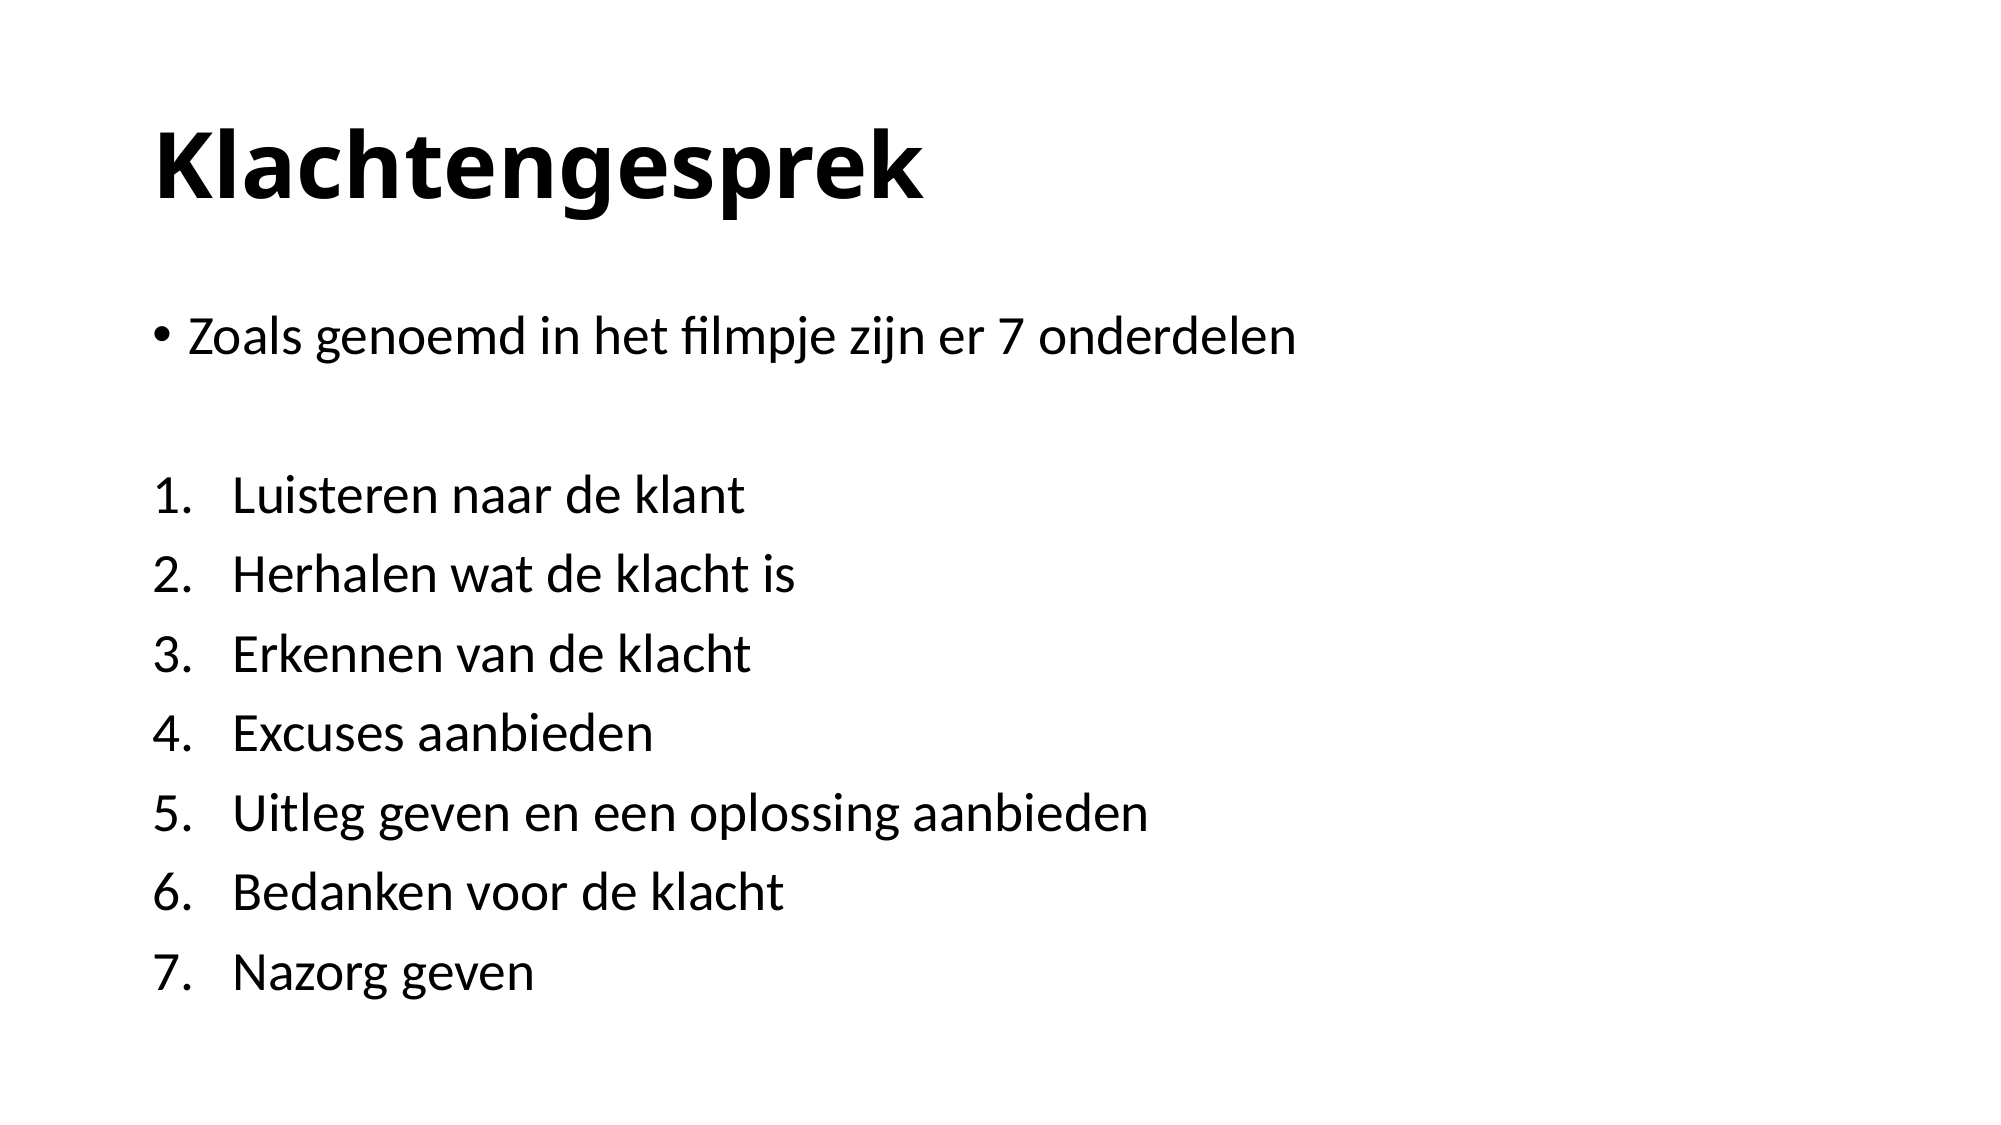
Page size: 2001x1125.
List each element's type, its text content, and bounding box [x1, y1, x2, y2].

list Zoals genoemd in het filmpje zijn er 7 onderdelen Luisteren naar de klant Herhalen wat de klacht is Erkennen van de klacht Excuses aanbieden Uitleg geven en een oplossing aanbieden Bedanken voor de klacht Nazorg geven [137, 299, 1863, 1014]
title Klachtengesprek [137, 59, 1863, 278]
